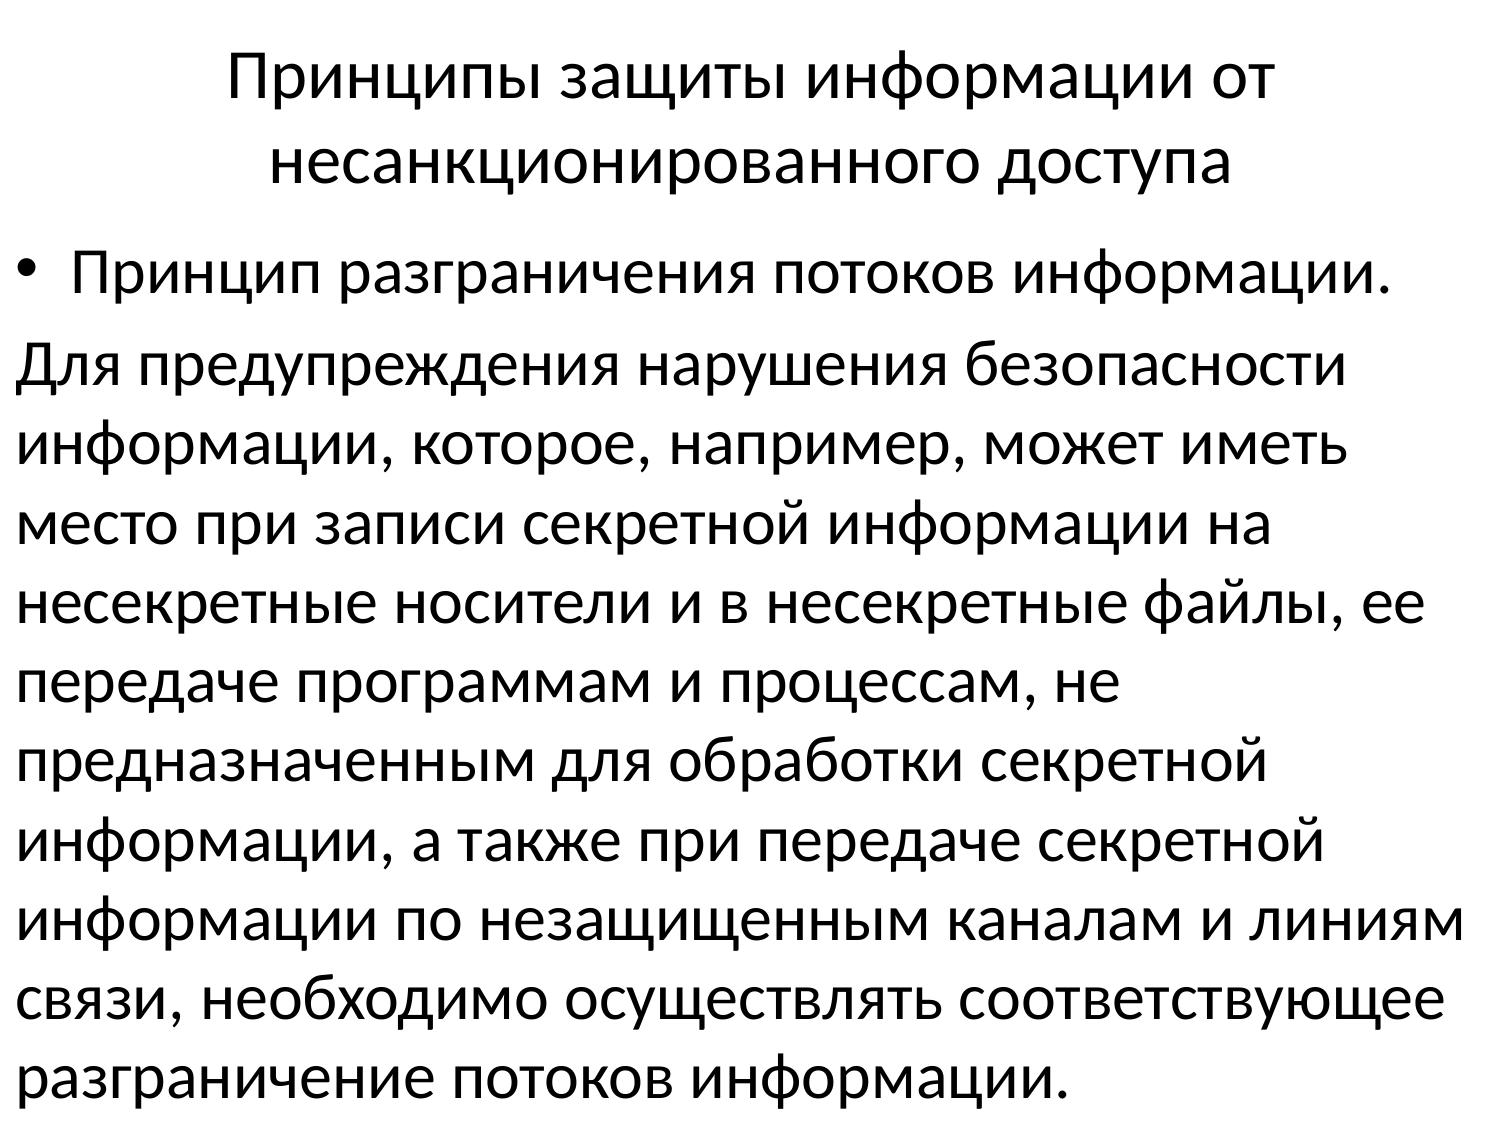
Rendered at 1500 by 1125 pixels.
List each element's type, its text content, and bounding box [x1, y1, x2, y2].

list Принцип разграничения потоков информации. Для предупреждения нарушения безопасности информации, которое, например, может иметь место при записи секретной информации на несекретные носители и в несекретные файлы, ее передаче программам и процессам, не предназначенным для обработки секретной информации, а также при передаче секретной информации по незащищенным каналам и линиям связи, необходимо осуществлять соответствующее разграничение потоков информации. [0, 219, 1500, 1125]
title Принципы защиты информации от несанкционированного доступа [76, 19, 1427, 207]
